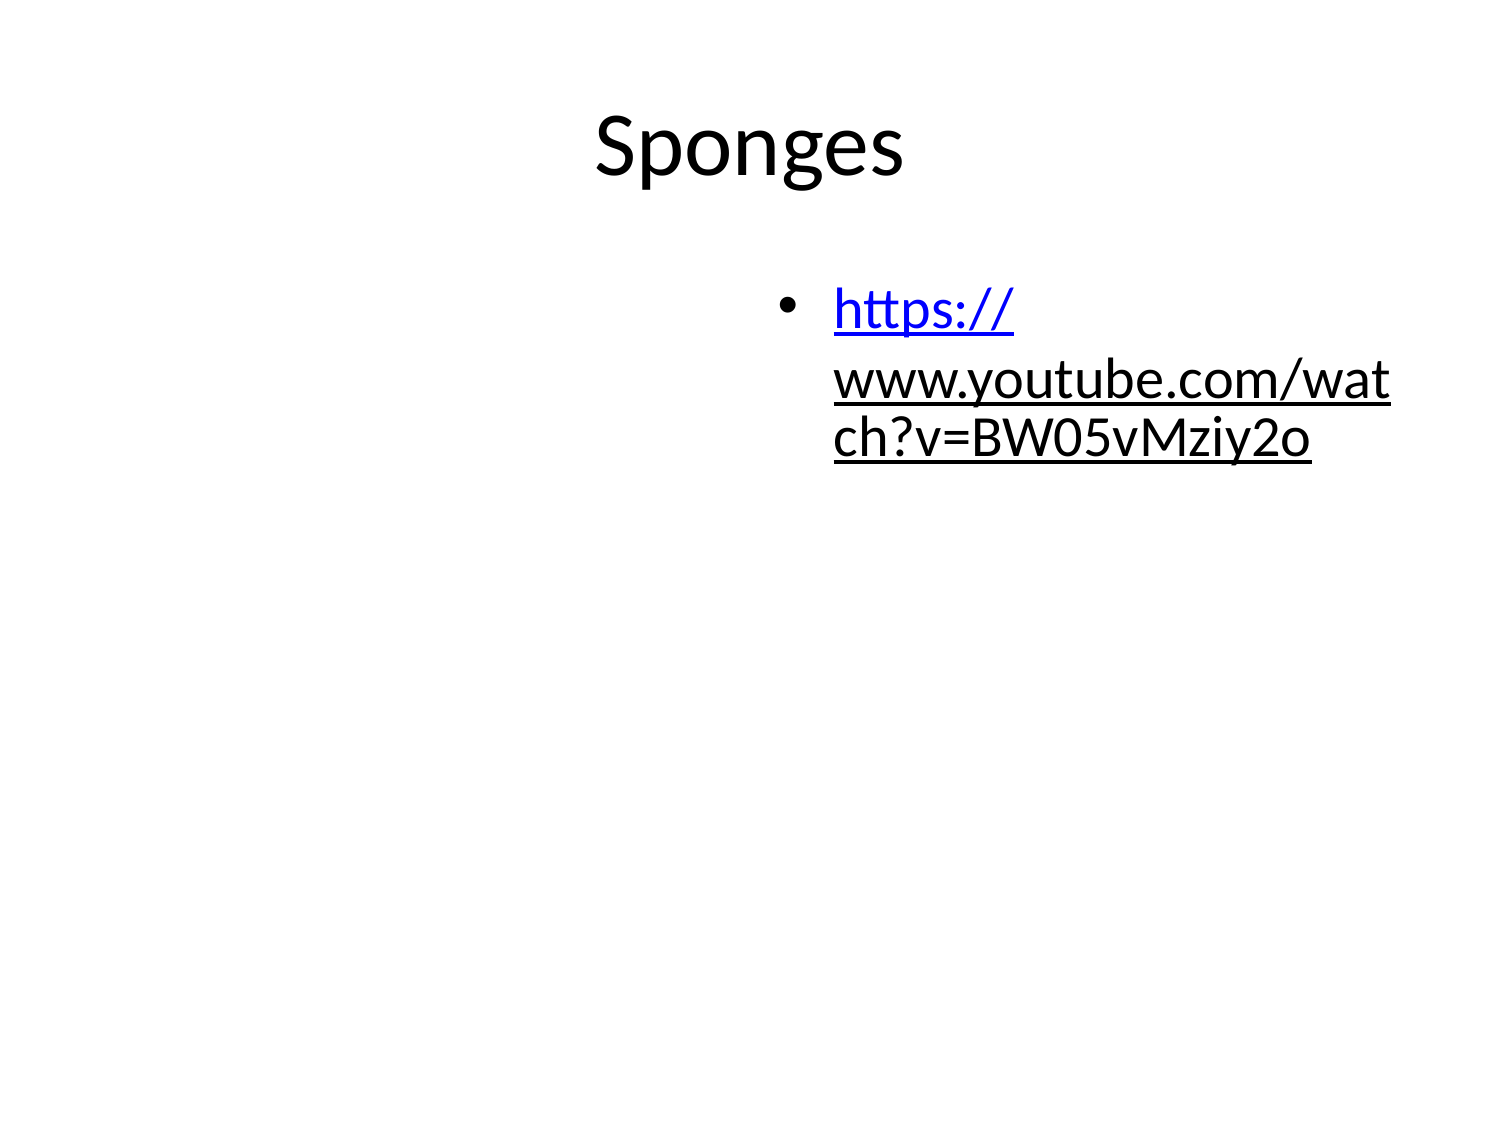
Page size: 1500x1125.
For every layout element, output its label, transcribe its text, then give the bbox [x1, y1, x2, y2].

title Sponges [75, 45, 1425, 233]
list https://www.youtube.com/watch?v=BW05vMziy2o [762, 262, 1425, 1005]
